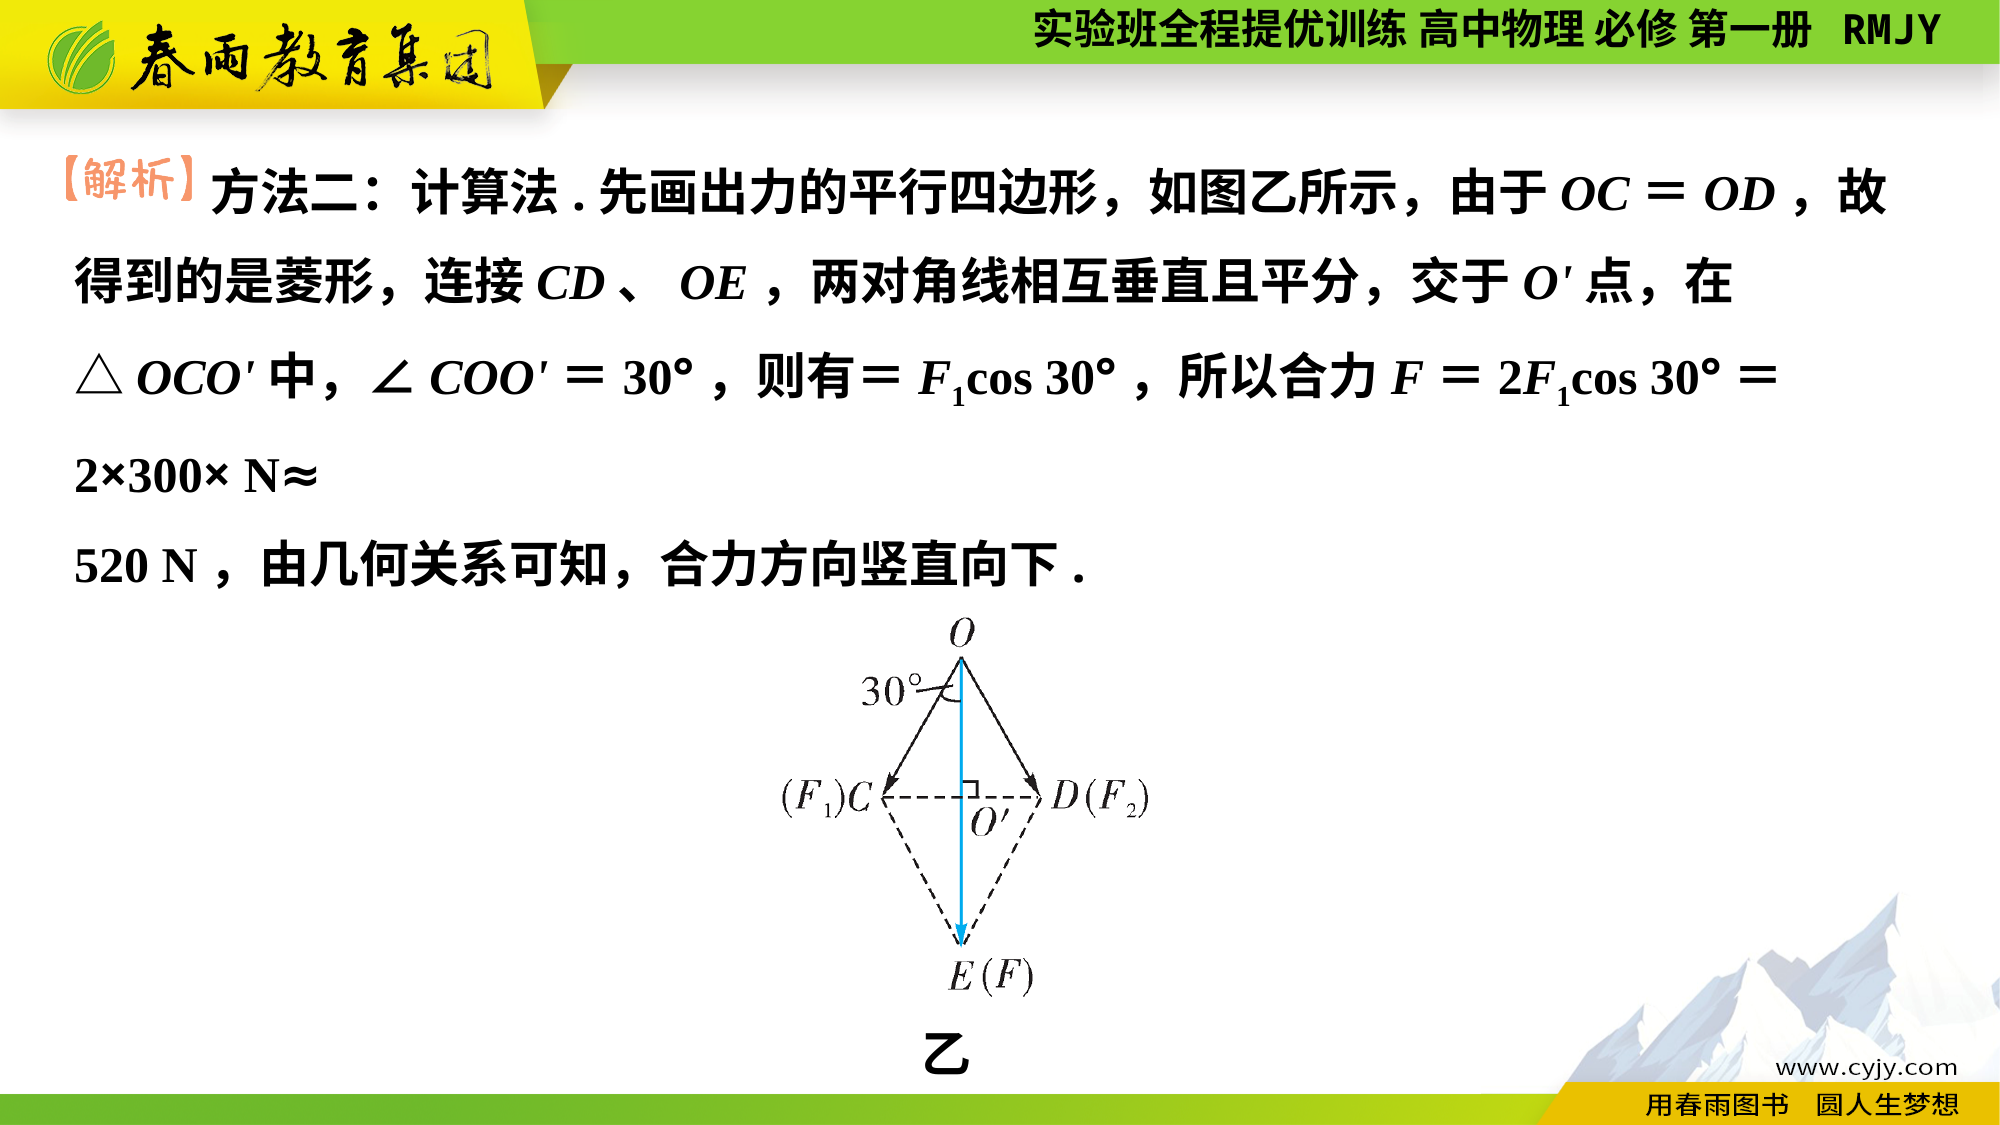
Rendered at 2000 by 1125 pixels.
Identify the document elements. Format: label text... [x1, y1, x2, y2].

text_box 乙 [692, 985, 1339, 1091]
picture [0, 0, 2000, 1125]
